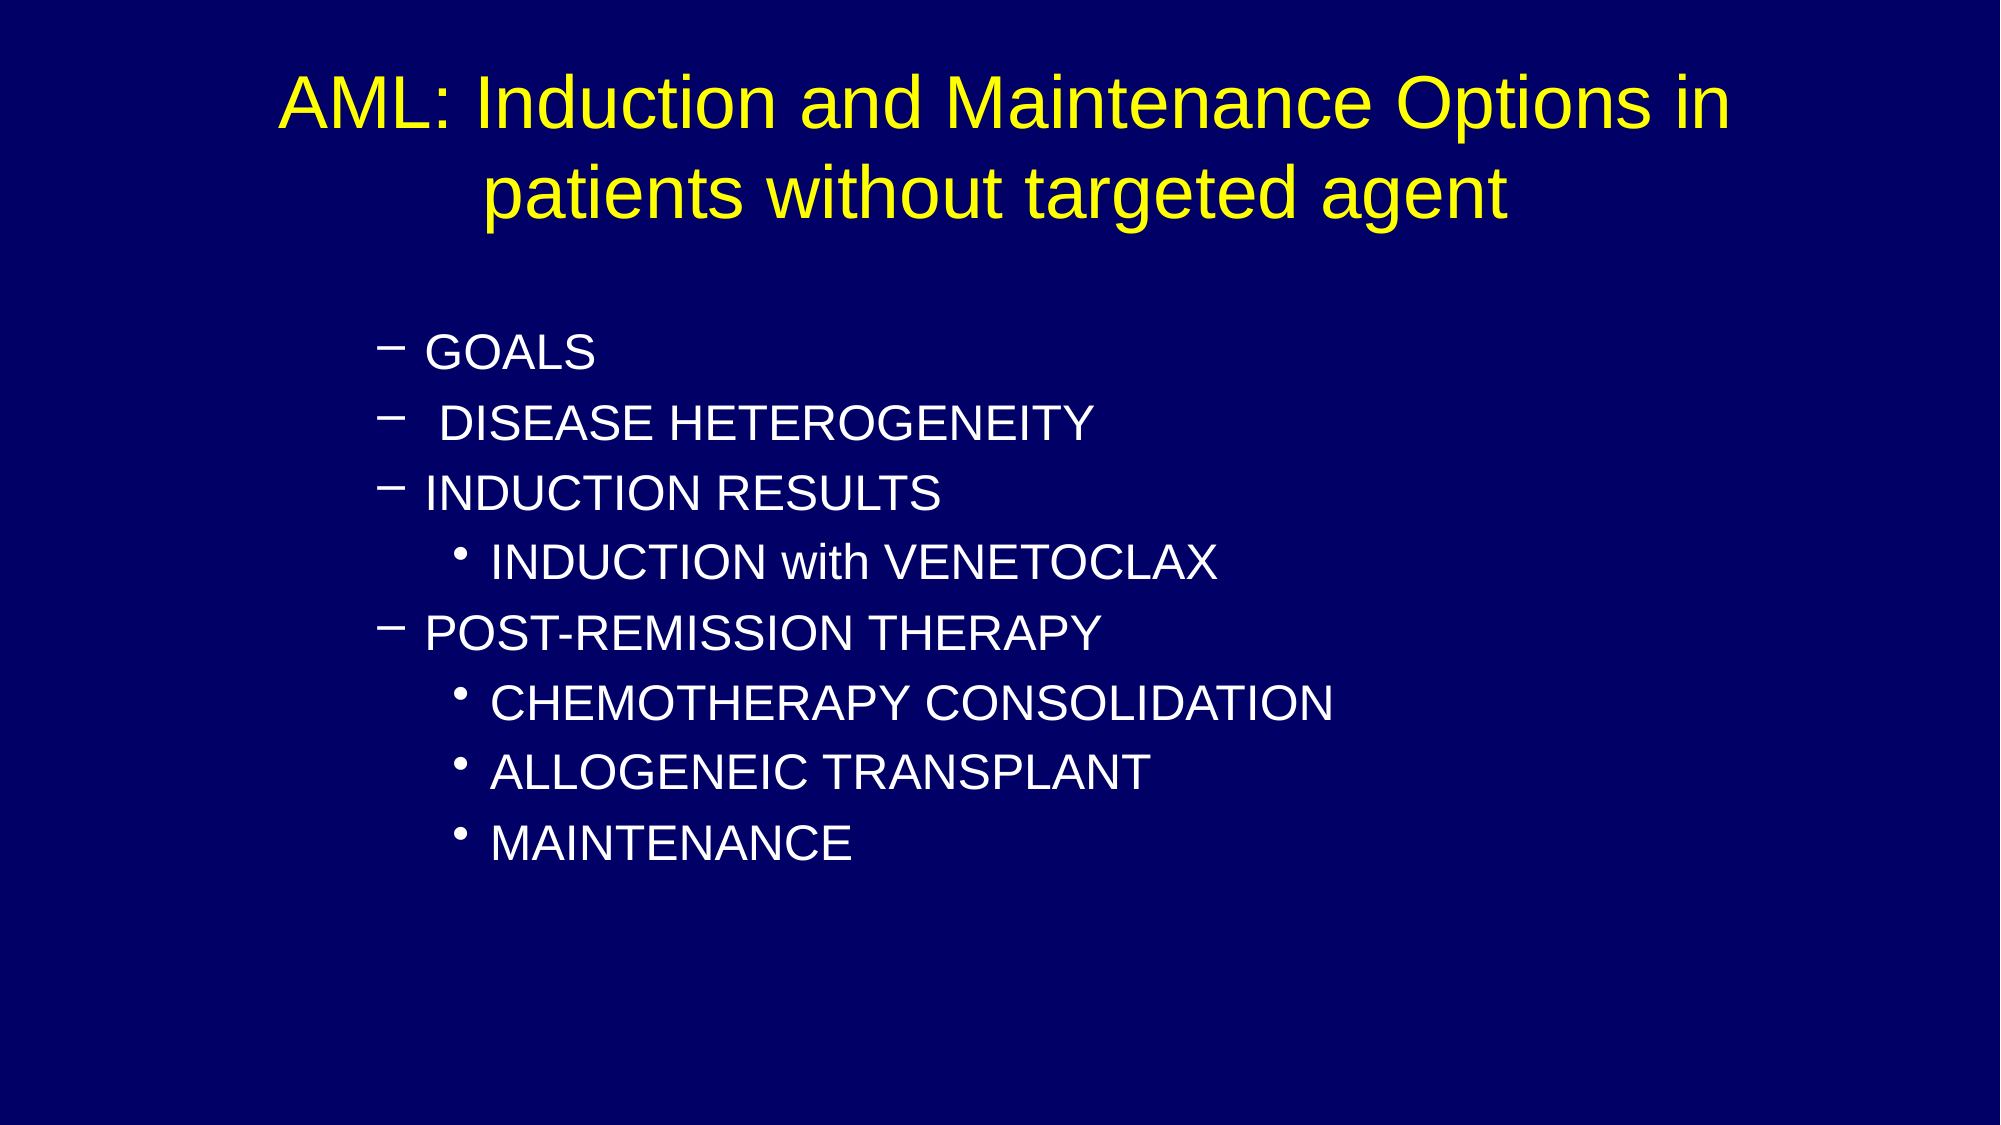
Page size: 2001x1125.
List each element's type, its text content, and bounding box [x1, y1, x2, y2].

title AML: Induction and Maintenance Options in patients without targeted agent [262, 49, 1751, 238]
list GOALS DISEASE HETEROGENEITY INDUCTION RESULTS INDUCTION with VENETOCLAX POST-REMISSION THERAPY CHEMOTHERAPY CONSOLIDATION ALLOGENEIC TRANSPLANT MAINTENANCE [287, 312, 1713, 1125]
